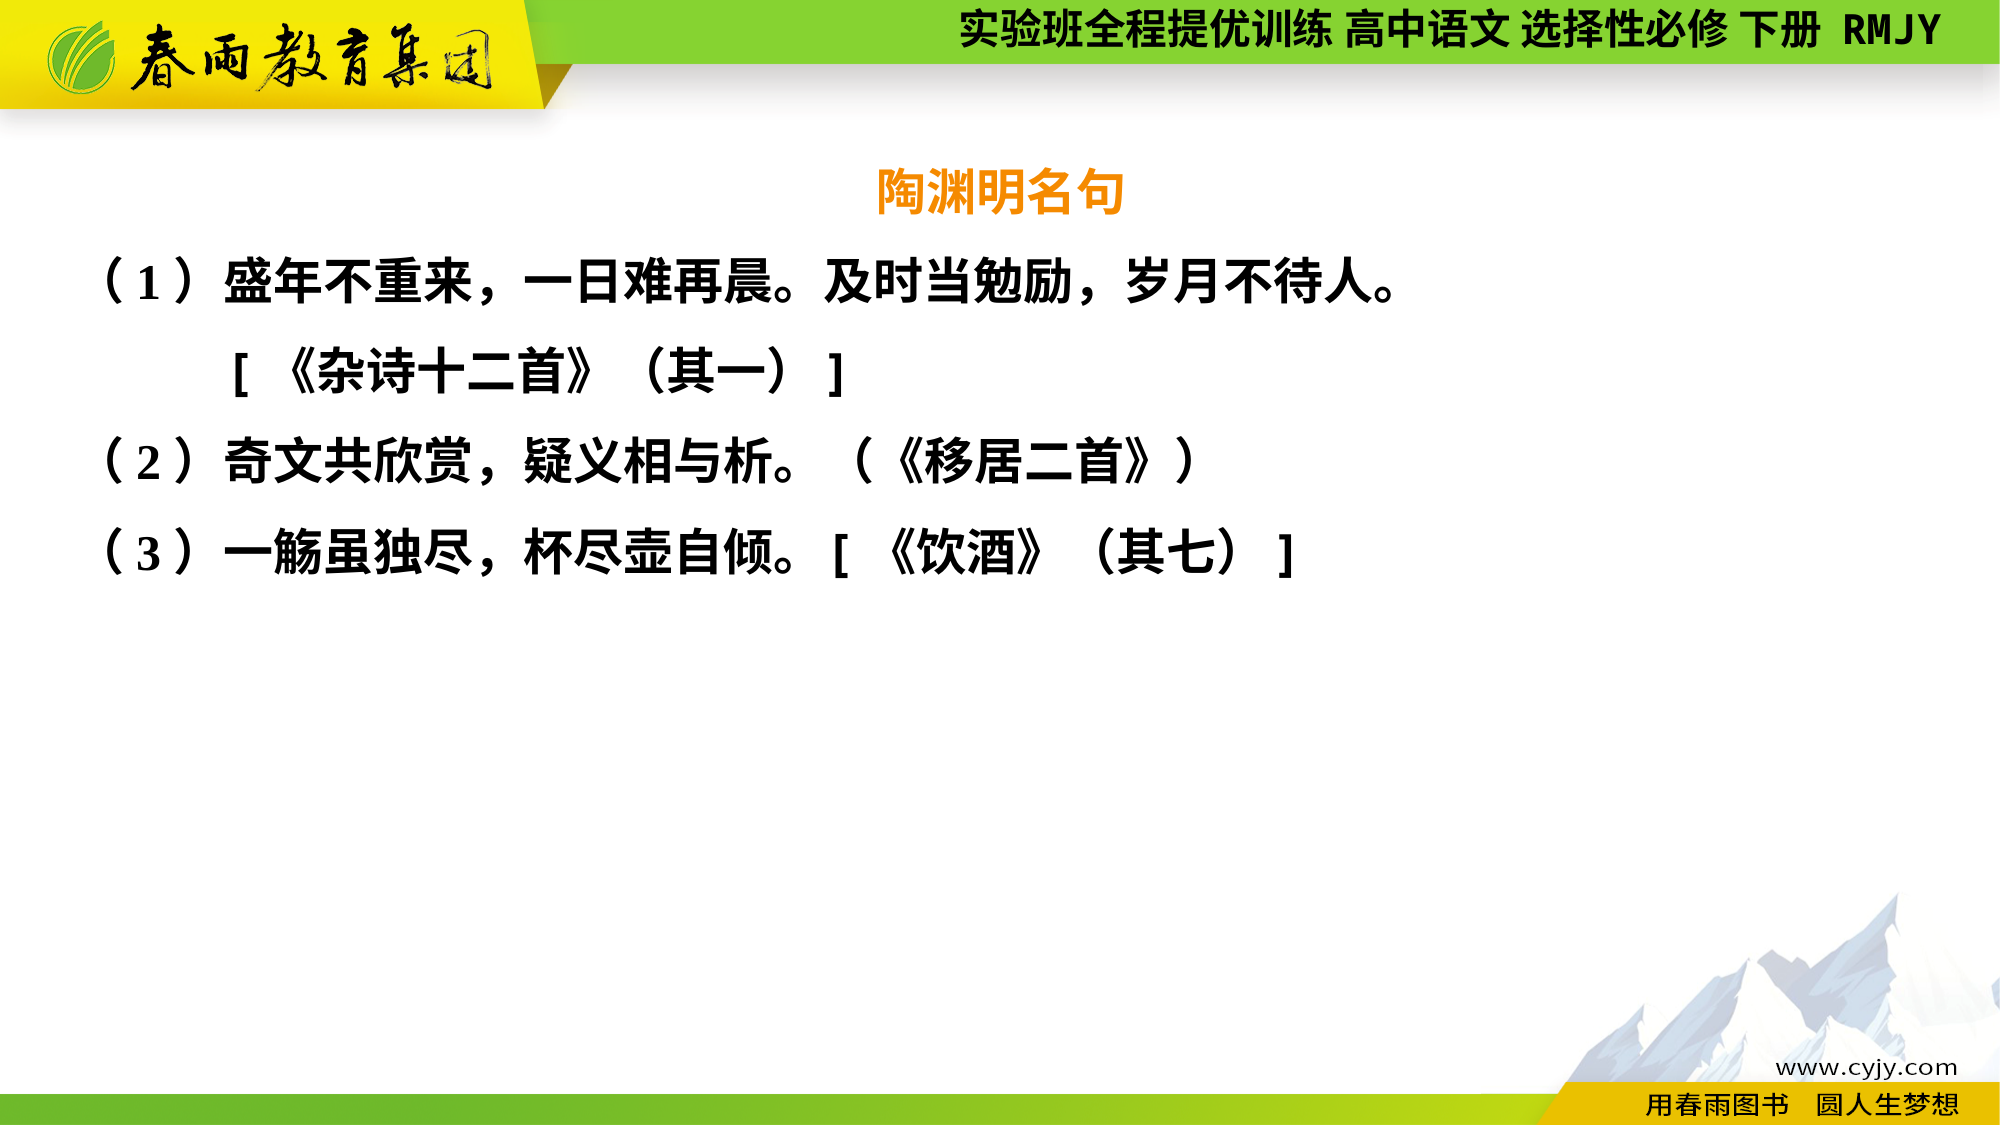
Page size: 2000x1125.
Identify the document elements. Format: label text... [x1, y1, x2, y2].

list 陶渊明名句 （1）盛年不重来，一日难再晨。及时当勉励，岁月不待人。 [《杂诗十二首》（其一）] （2）奇文共欣赏，疑义相与析。 （《移居二首》） （3）一觞虽独尽，杯尽壶自倾。 [《饮酒》（其七）] [59, 122, 1944, 581]
picture [0, 0, 2000, 1125]
